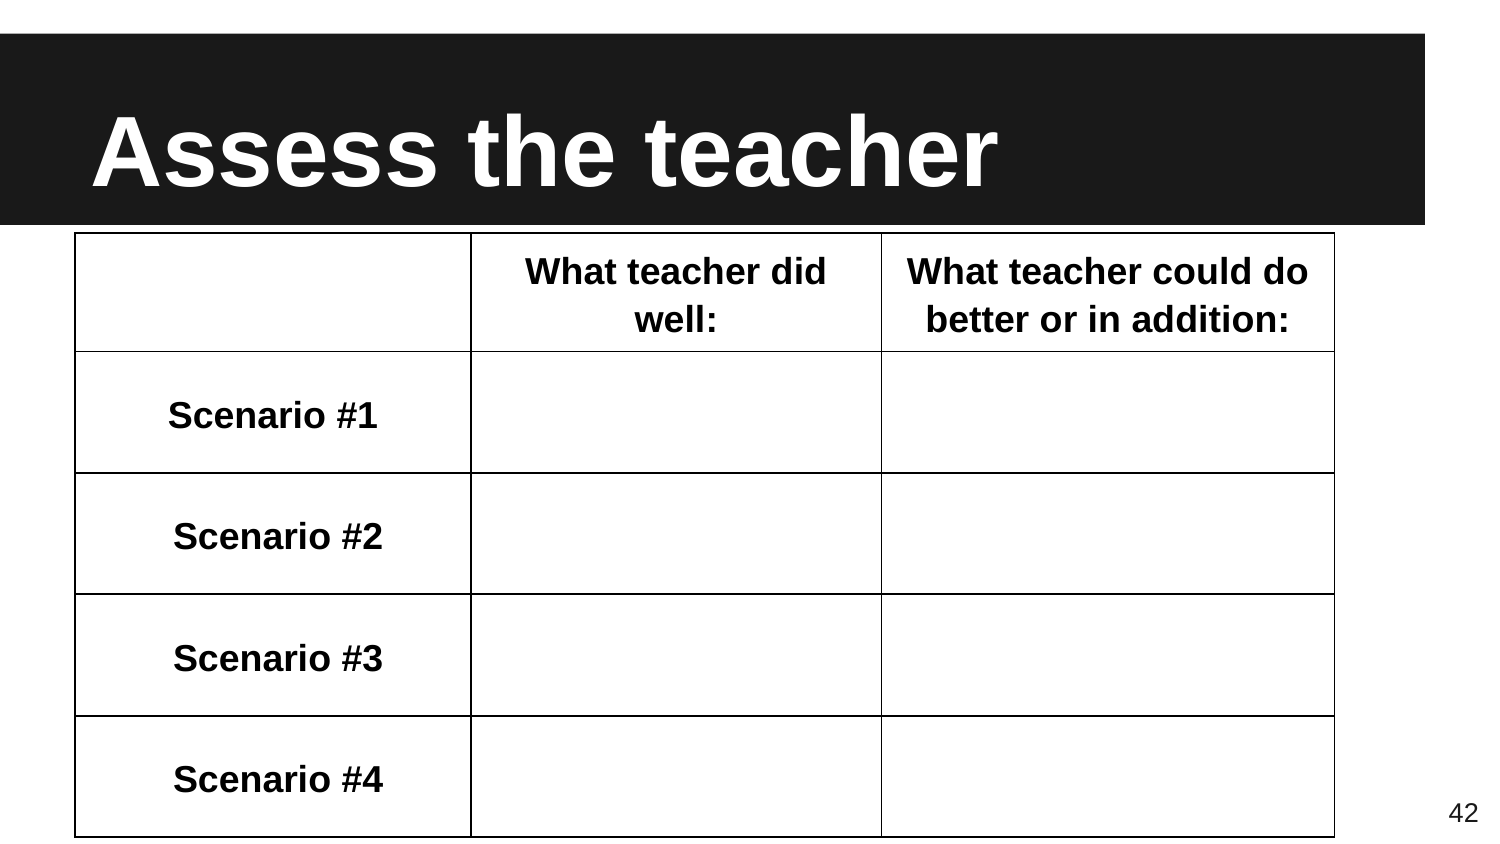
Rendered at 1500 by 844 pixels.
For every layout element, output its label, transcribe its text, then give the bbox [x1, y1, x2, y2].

slide_number 42 [1403, 779, 1494, 844]
table_cell [882, 595, 1334, 715]
table_cell [472, 595, 881, 715]
table_cell [882, 352, 1334, 472]
table_cell [472, 717, 881, 836]
table_cell [882, 717, 1334, 836]
table_cell [472, 352, 881, 472]
table_header What teacher could do better or in addition: [882, 234, 1334, 351]
table_cell [472, 474, 881, 593]
table_cell Scenario #3 [76, 595, 470, 715]
title Assess the teacher [75, 33, 1425, 221]
table_cell Scenario #1 [76, 352, 470, 472]
table_header What teacher did well: [472, 234, 881, 351]
table_cell [882, 474, 1334, 593]
table_cell Scenario #4 [76, 717, 470, 836]
table_header [76, 234, 470, 351]
table_cell Scenario #2 [76, 474, 470, 593]
